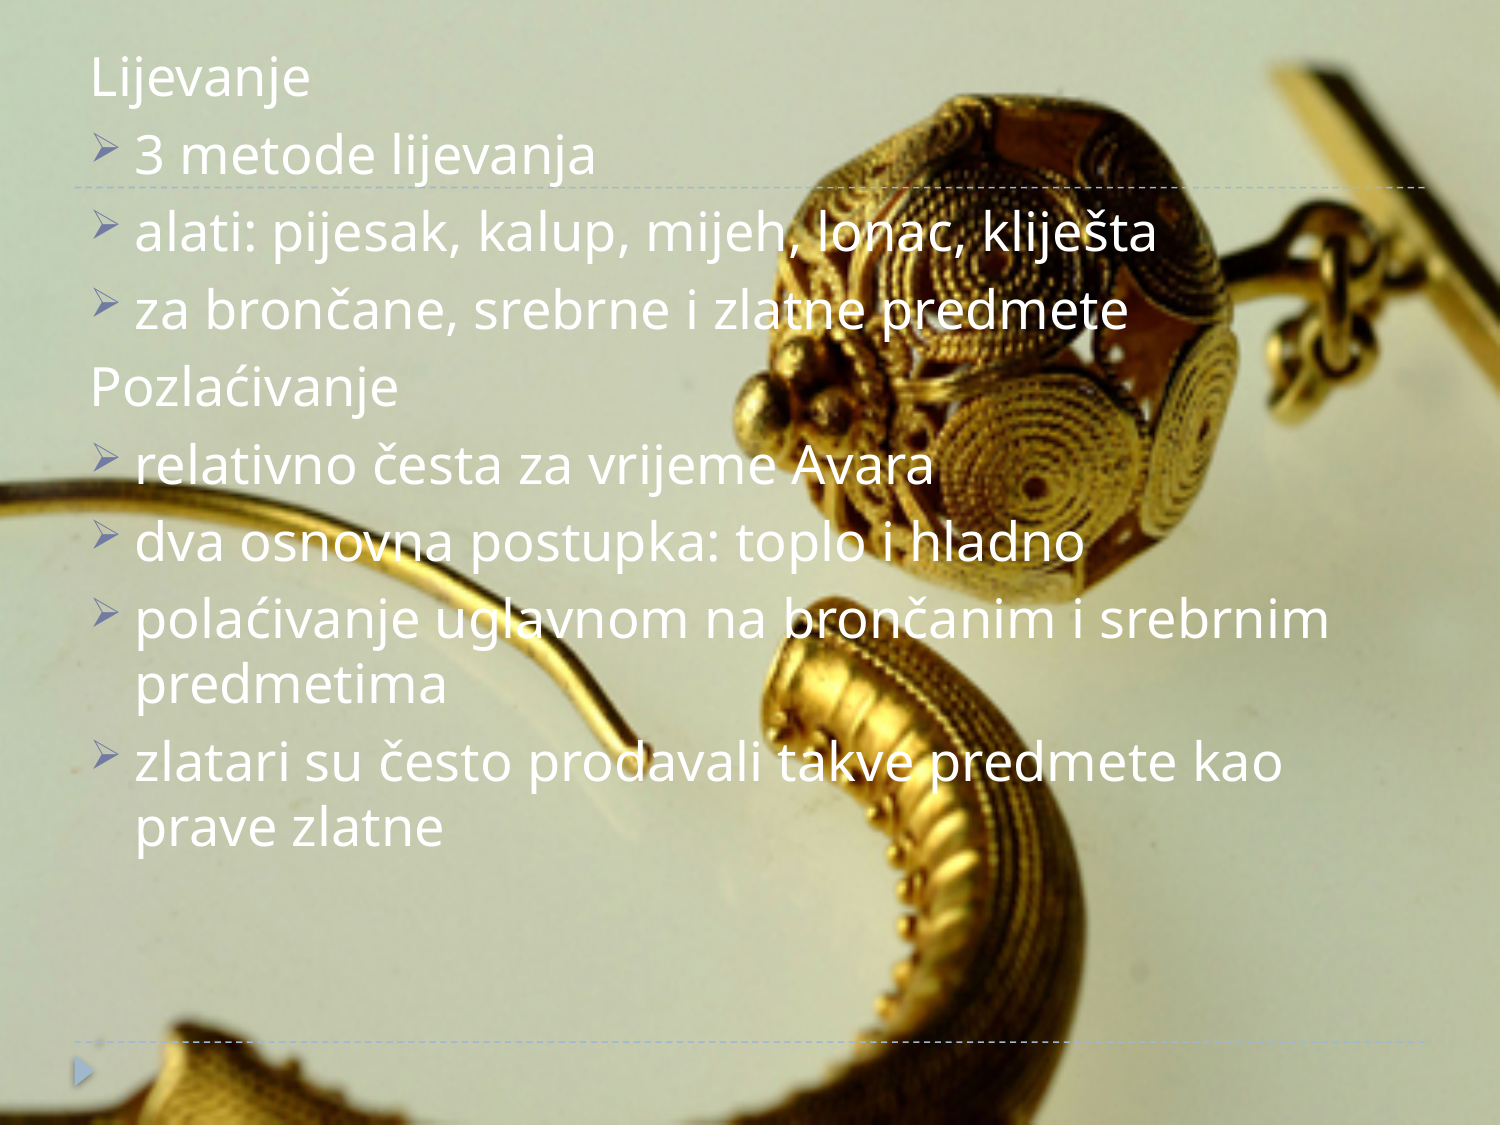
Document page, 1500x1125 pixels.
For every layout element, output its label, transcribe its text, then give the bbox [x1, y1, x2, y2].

picture [0, 0, 1500, 1125]
list Lijevanje 3 metode lijevanja alati: pijesak, kalup, mijeh, lonac, kliješta za brončane, srebrne i zlatne predmete Pozlaćivanje relativno česta za vrijeme Avara dva osnovna postupka: toplo i hladno polaćivanje uglavnom na brončanim i srebrnim predmetima zlatari su često prodavali takve predmete kao prave zlatne [75, 35, 1425, 1010]
